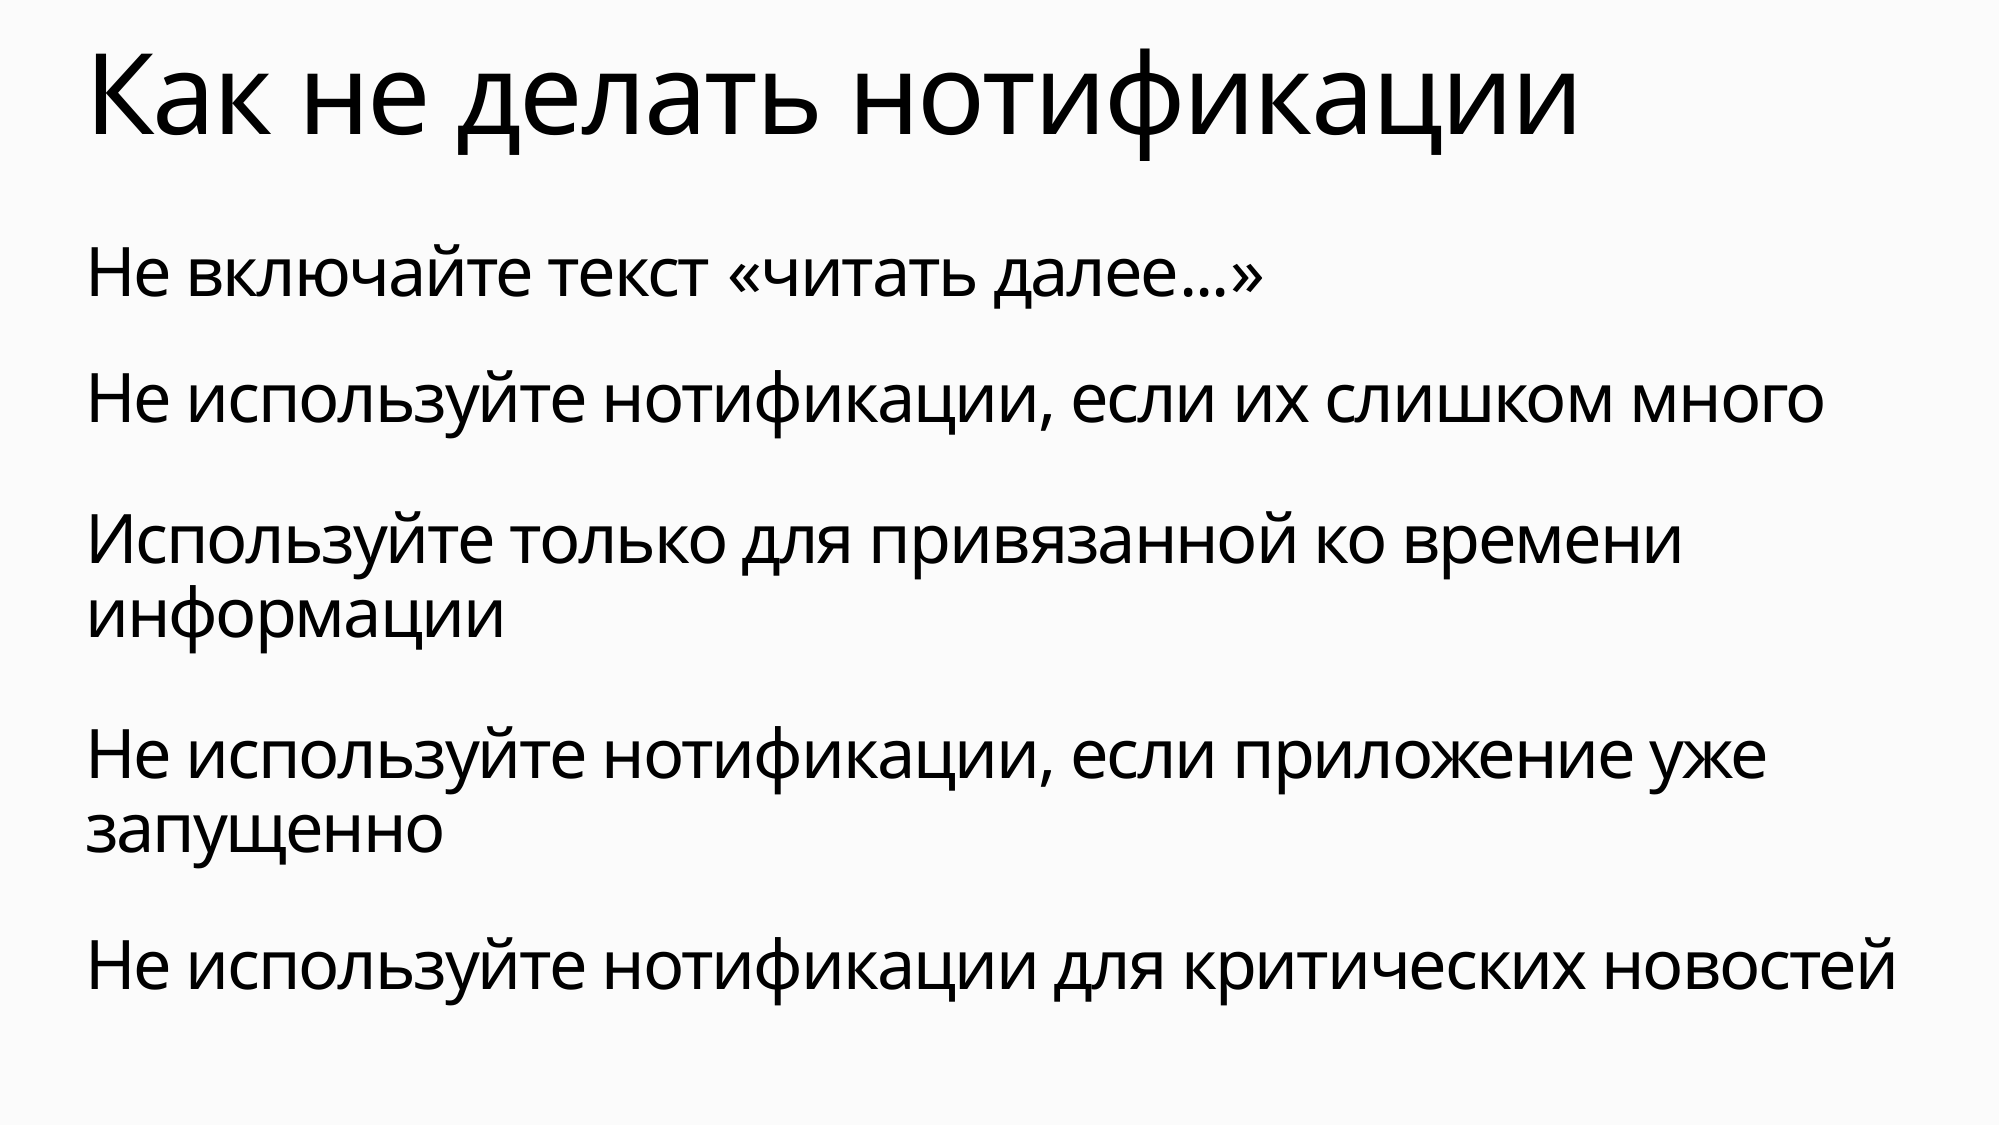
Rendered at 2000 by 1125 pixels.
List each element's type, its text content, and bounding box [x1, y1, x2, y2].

list Не включайте текст «читать далее...» Не используйте нотификации, если их слишком много Используйте только для привязанной ко времени информации Не используйте нотификации, если приложение уже запущенно Не используйте нотификации для критических новостей [85, 237, 1914, 1062]
title Как не делать нотификации [85, 37, 1914, 163]
